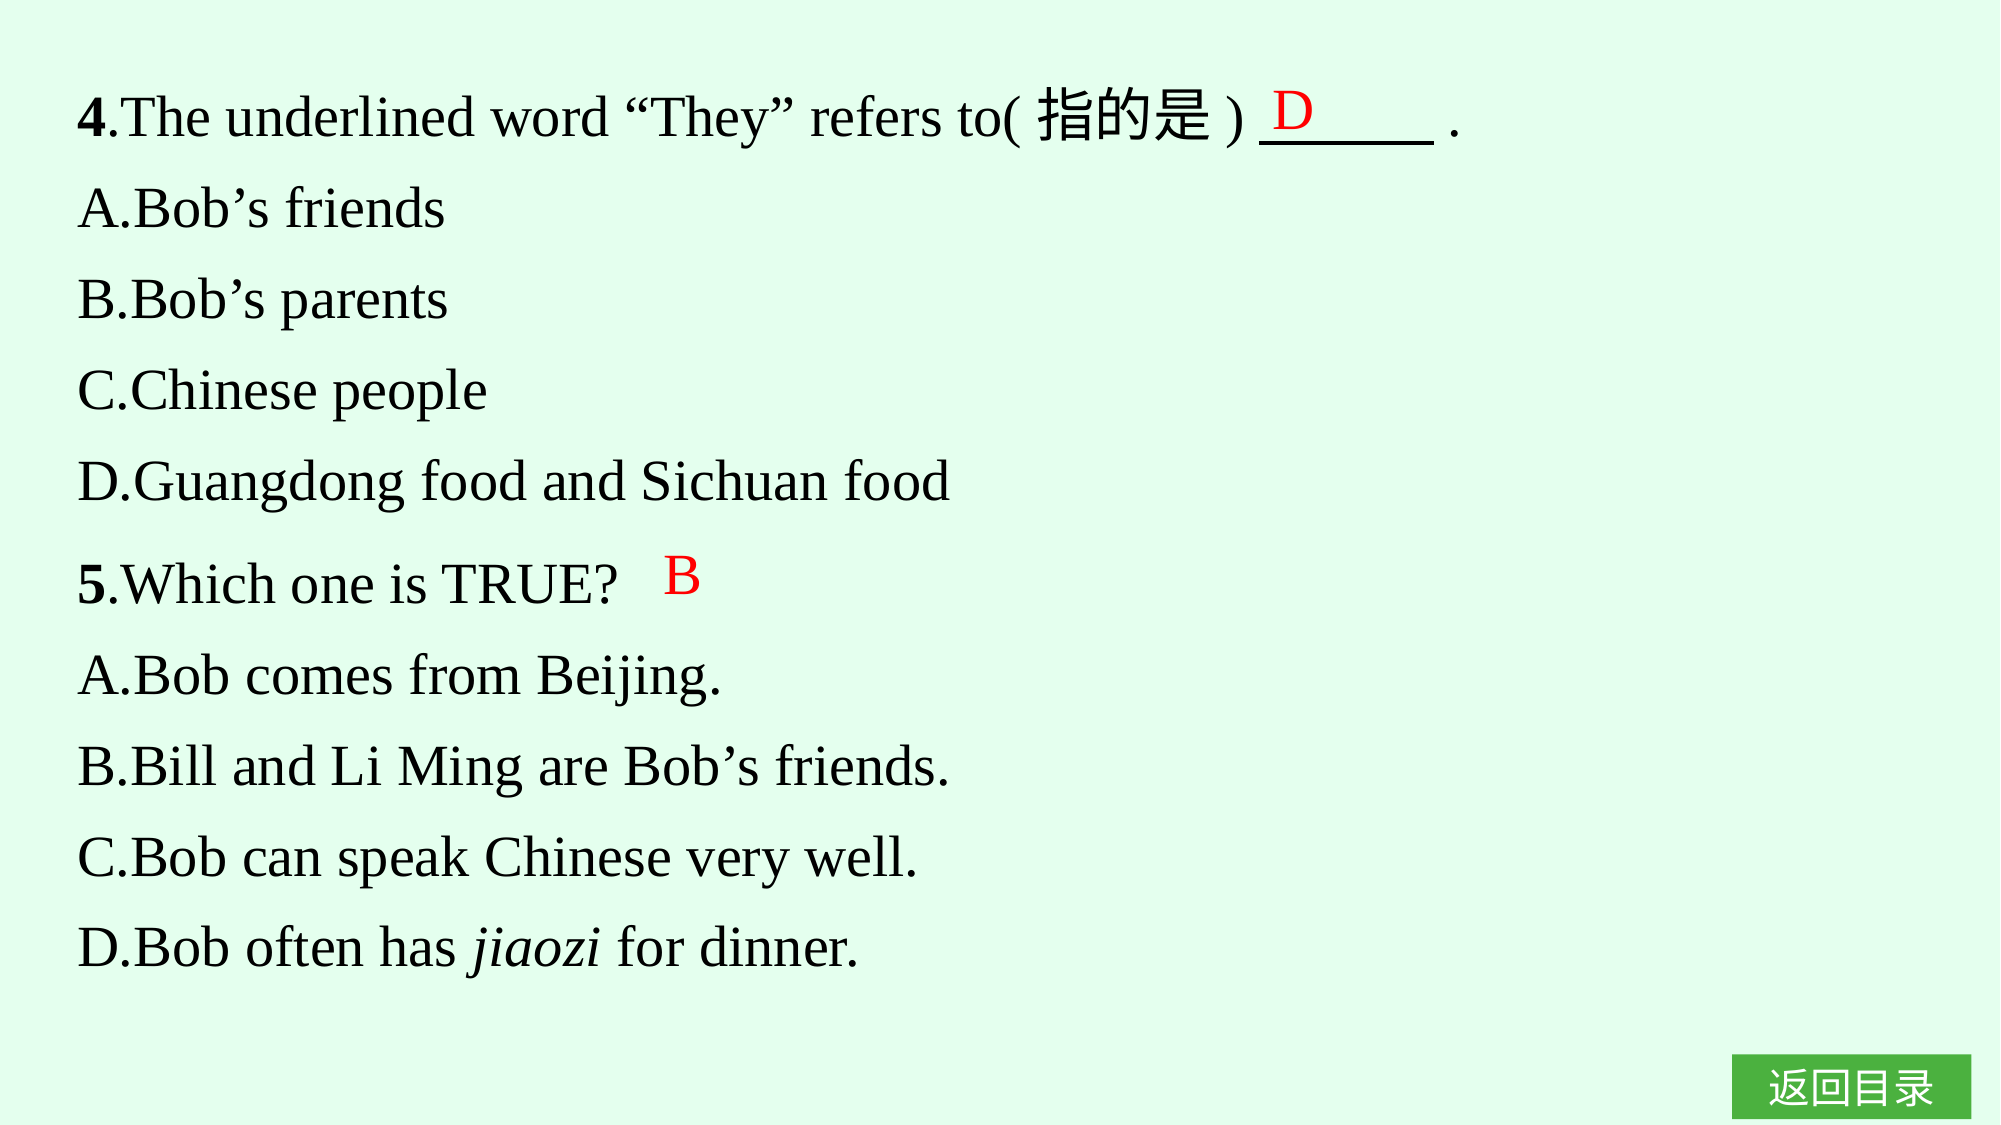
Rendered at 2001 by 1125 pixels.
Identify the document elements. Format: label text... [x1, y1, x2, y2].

text_box 4.The underlined word “They” refers to(指的是) . A.Bob’s friends B.Bob’s parents C.Chinese people D.Guangdong food and Sichuan food [62, 49, 1938, 516]
text_box D [1257, 64, 1330, 149]
text_box B [649, 529, 718, 614]
text_box 5.Which one is TRUE? A.Bob comes from Beijing. B.Bill and Li Ming are Bob’s friends. C.Bob can speak Chinese very well. D.Bob often has jiaozi for dinner. [62, 516, 1938, 986]
